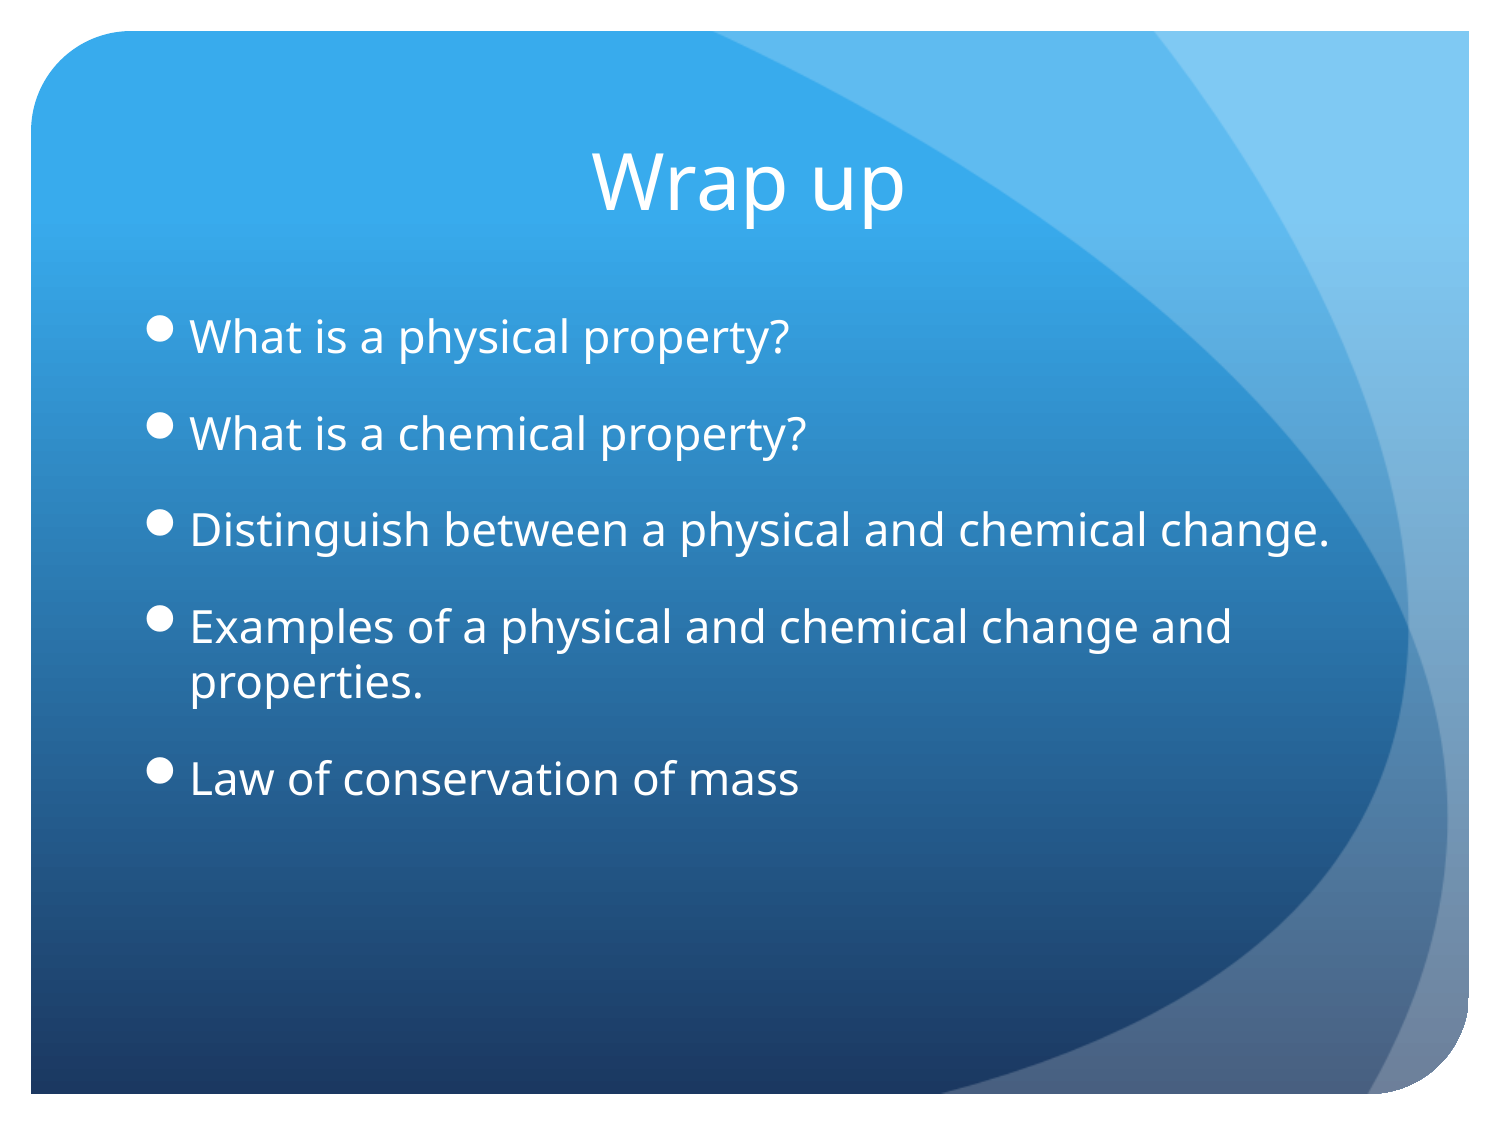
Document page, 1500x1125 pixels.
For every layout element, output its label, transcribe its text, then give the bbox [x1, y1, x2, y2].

title Wrap up [127, 62, 1372, 234]
list What is a physical property? What is a chemical property? Distinguish between a physical and chemical change. Examples of a physical and chemical change and properties. Law of conservation of mass [127, 299, 1372, 991]
picture [24, 30, 1473, 1094]
